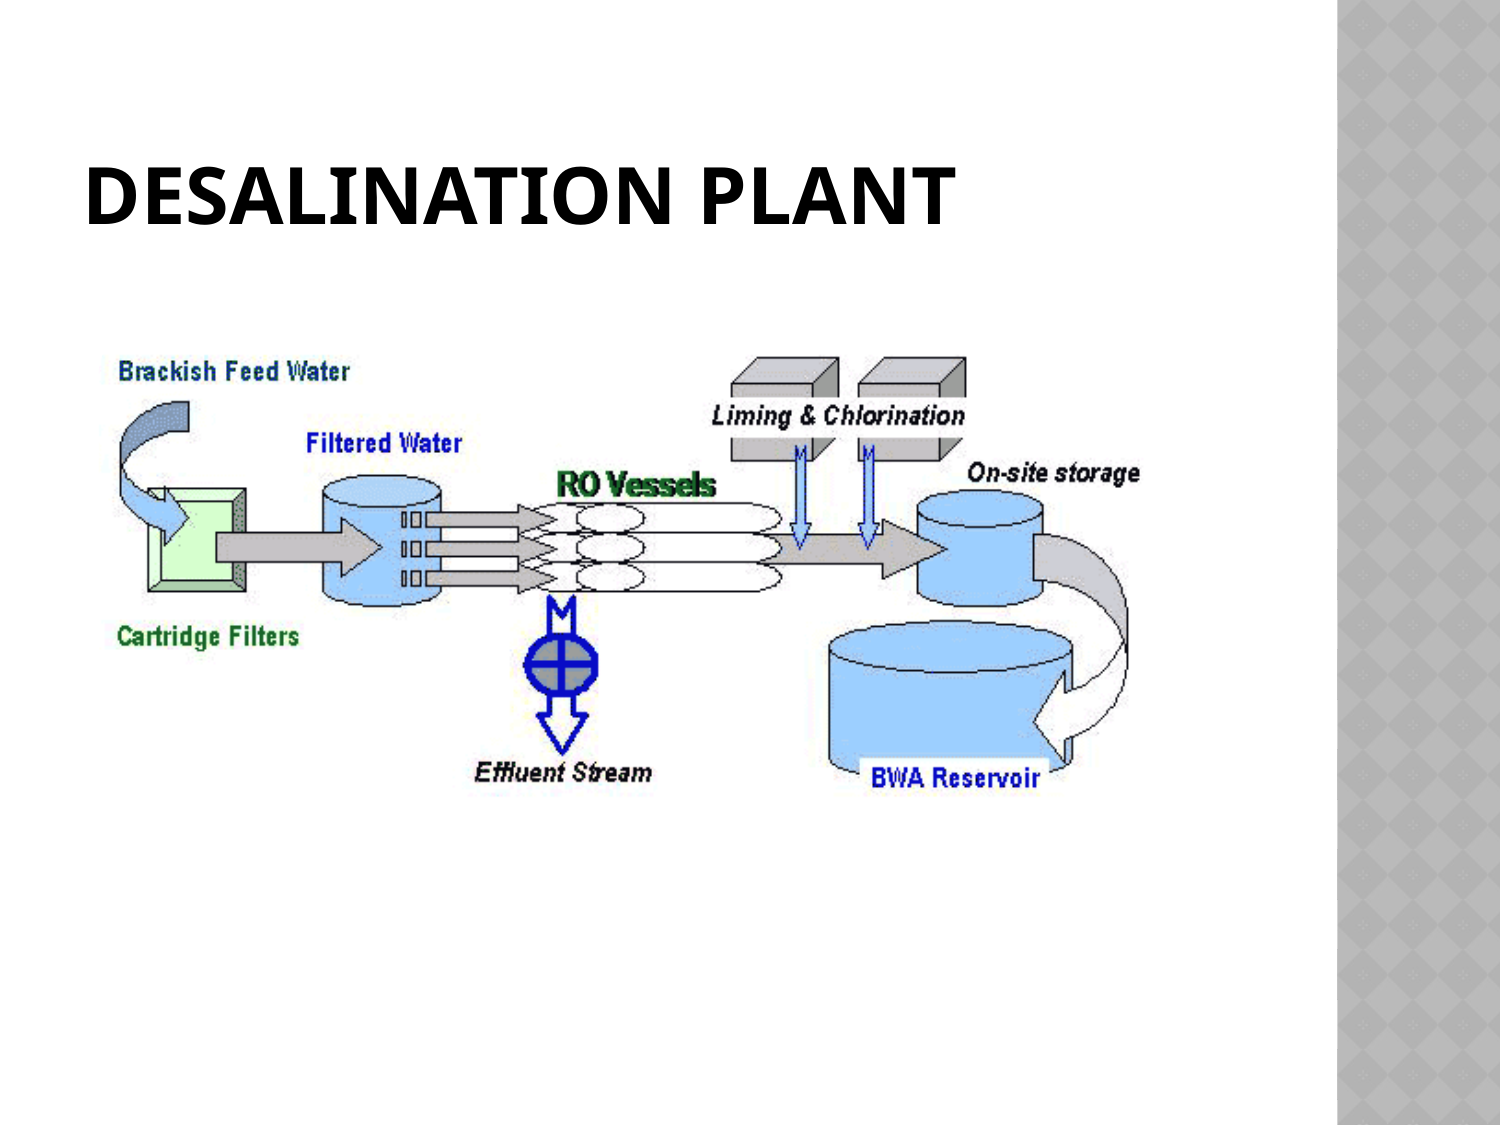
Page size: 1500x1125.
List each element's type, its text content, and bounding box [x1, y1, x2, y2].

title Desalination plant [75, 52, 1263, 240]
picture [98, 325, 1230, 879]
